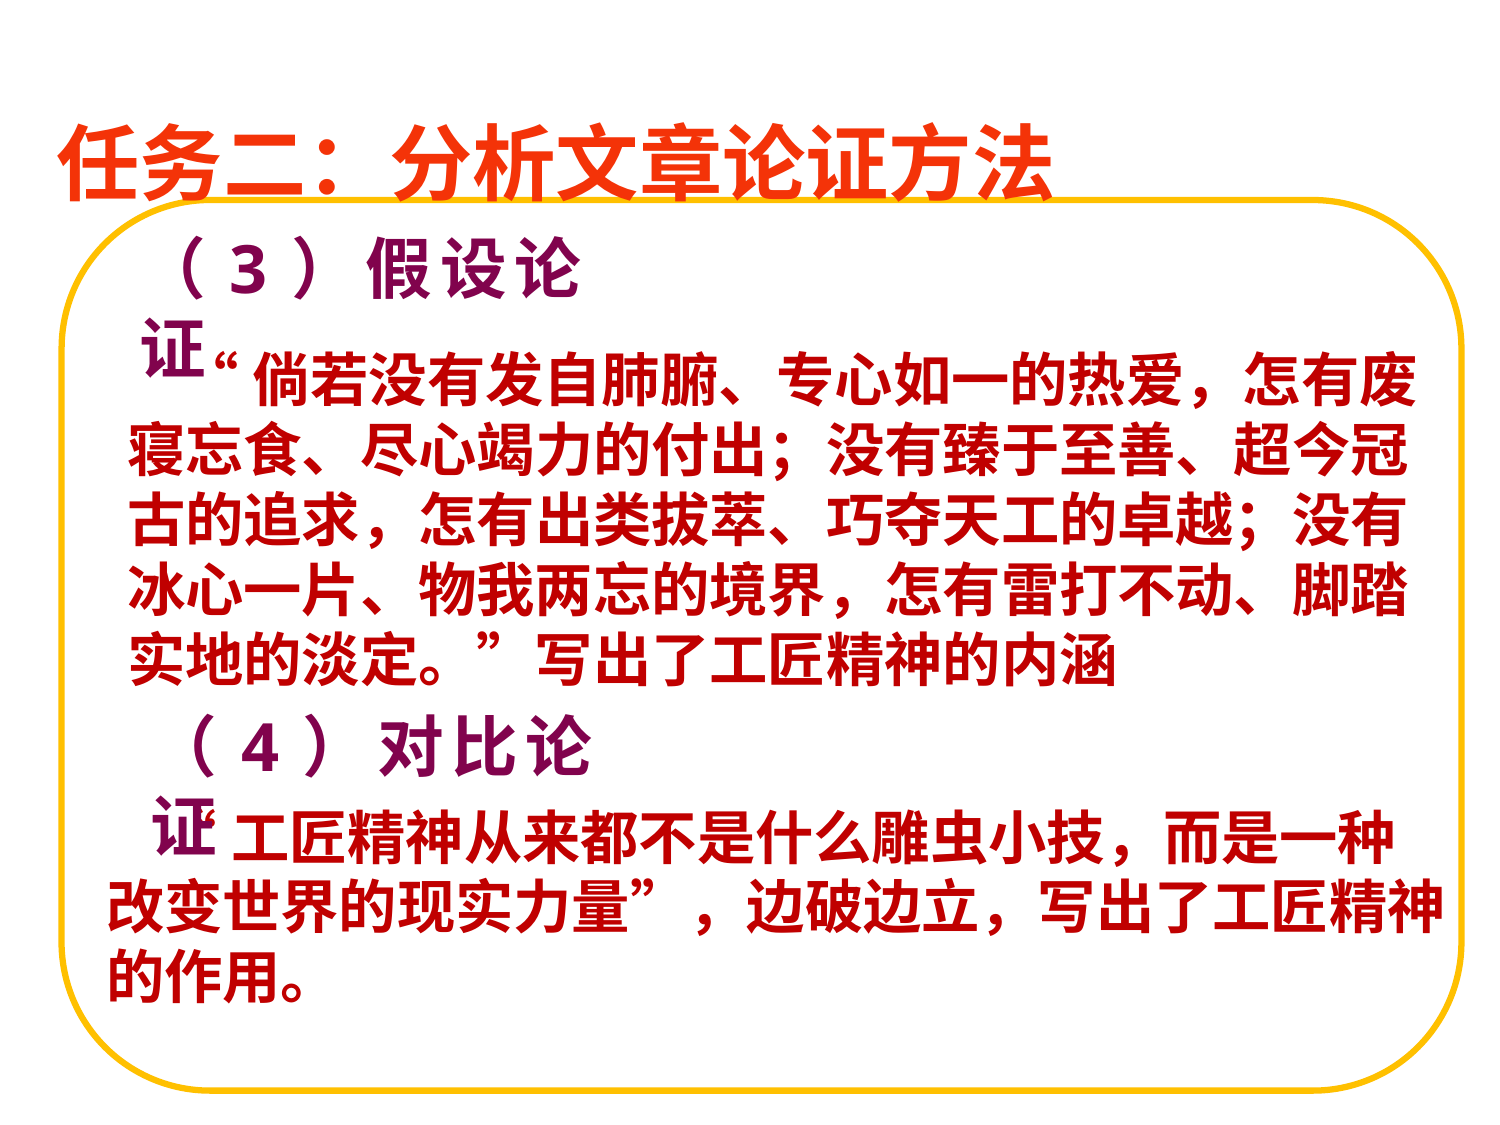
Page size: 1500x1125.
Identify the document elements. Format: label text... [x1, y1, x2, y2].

text_box [59, 197, 1464, 1093]
text_box 任务二：分析文章论证方法 [41, 103, 1071, 219]
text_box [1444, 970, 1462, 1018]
text_box “倘若没有发自肺腑、专心如一的热爱，怎有废寝忘食、尽心竭力的付出；没有臻于至善、超今冠古的追求，怎有出类拔萃、巧夺天工的卓越；没有冰心一片、物我两忘的境界，怎有雷打不动、脚踏实地的淡定。”写出了工匠精神的内涵 [112, 335, 1441, 700]
text_box （3）假设论证 [124, 219, 596, 335]
text_box （4）对比论证 [135, 700, 608, 873]
